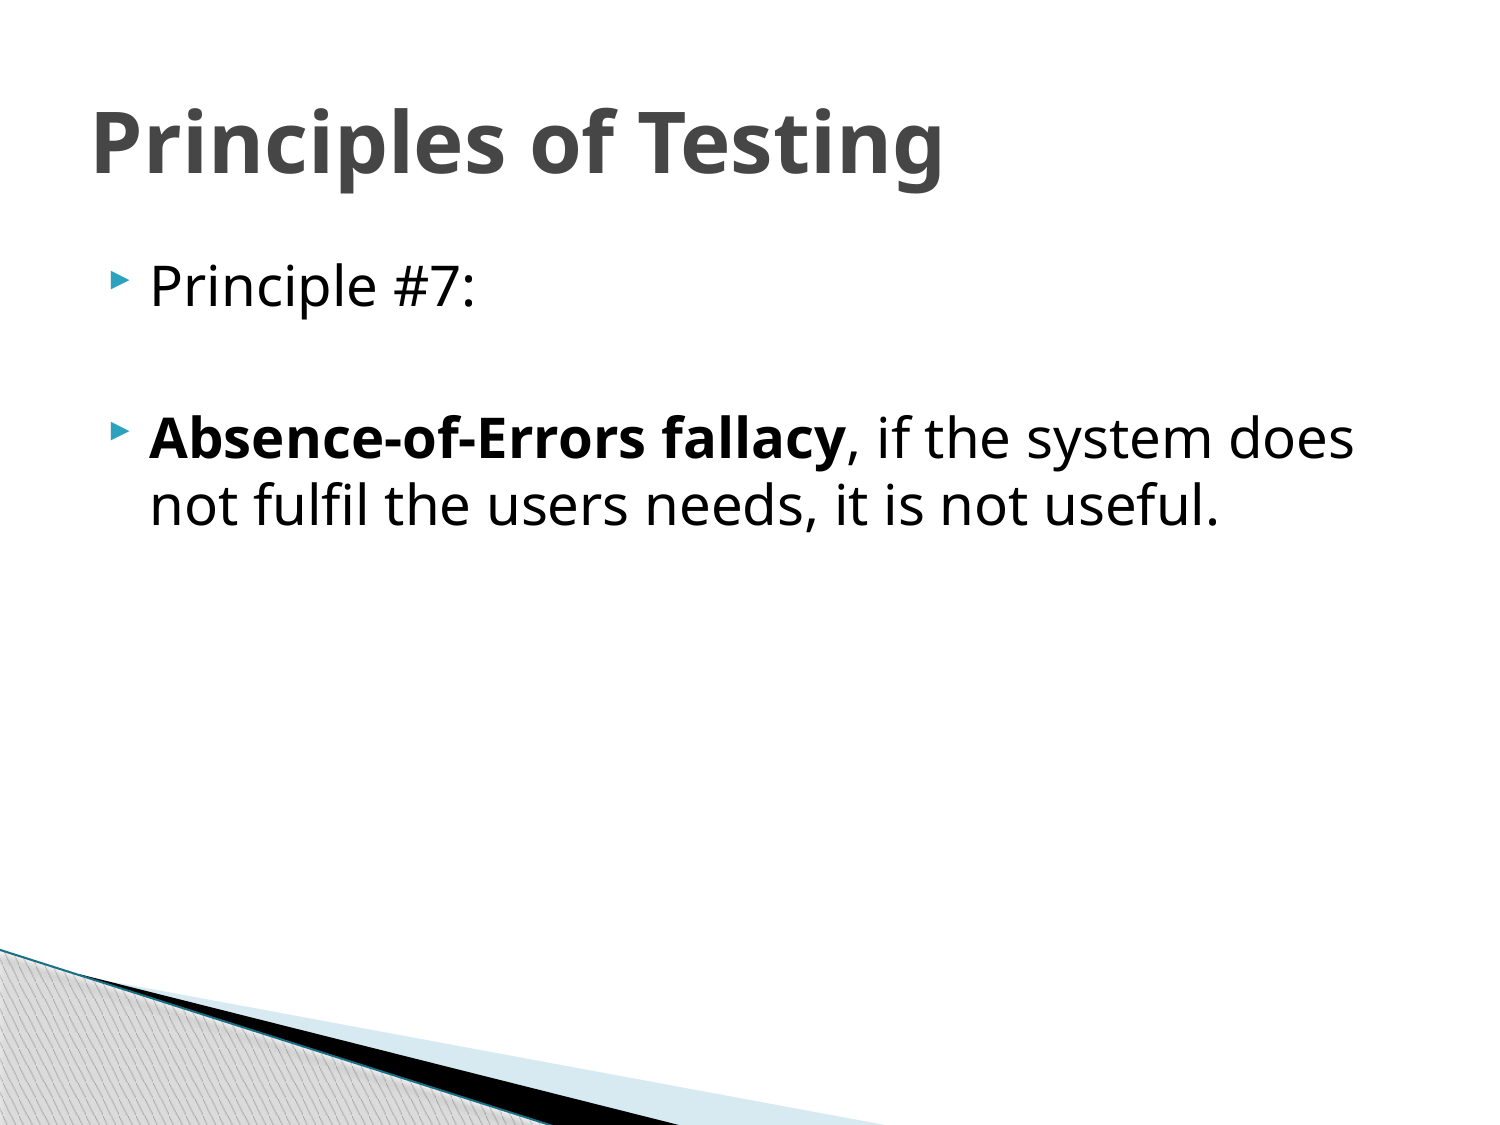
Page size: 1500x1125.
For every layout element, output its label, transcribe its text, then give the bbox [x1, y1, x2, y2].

list Principle #7: Absence-of-Errors fallacy, if the system does not fulfil the users needs, it is not useful. [75, 243, 1388, 986]
title Principles of Testing [75, 45, 1425, 233]
